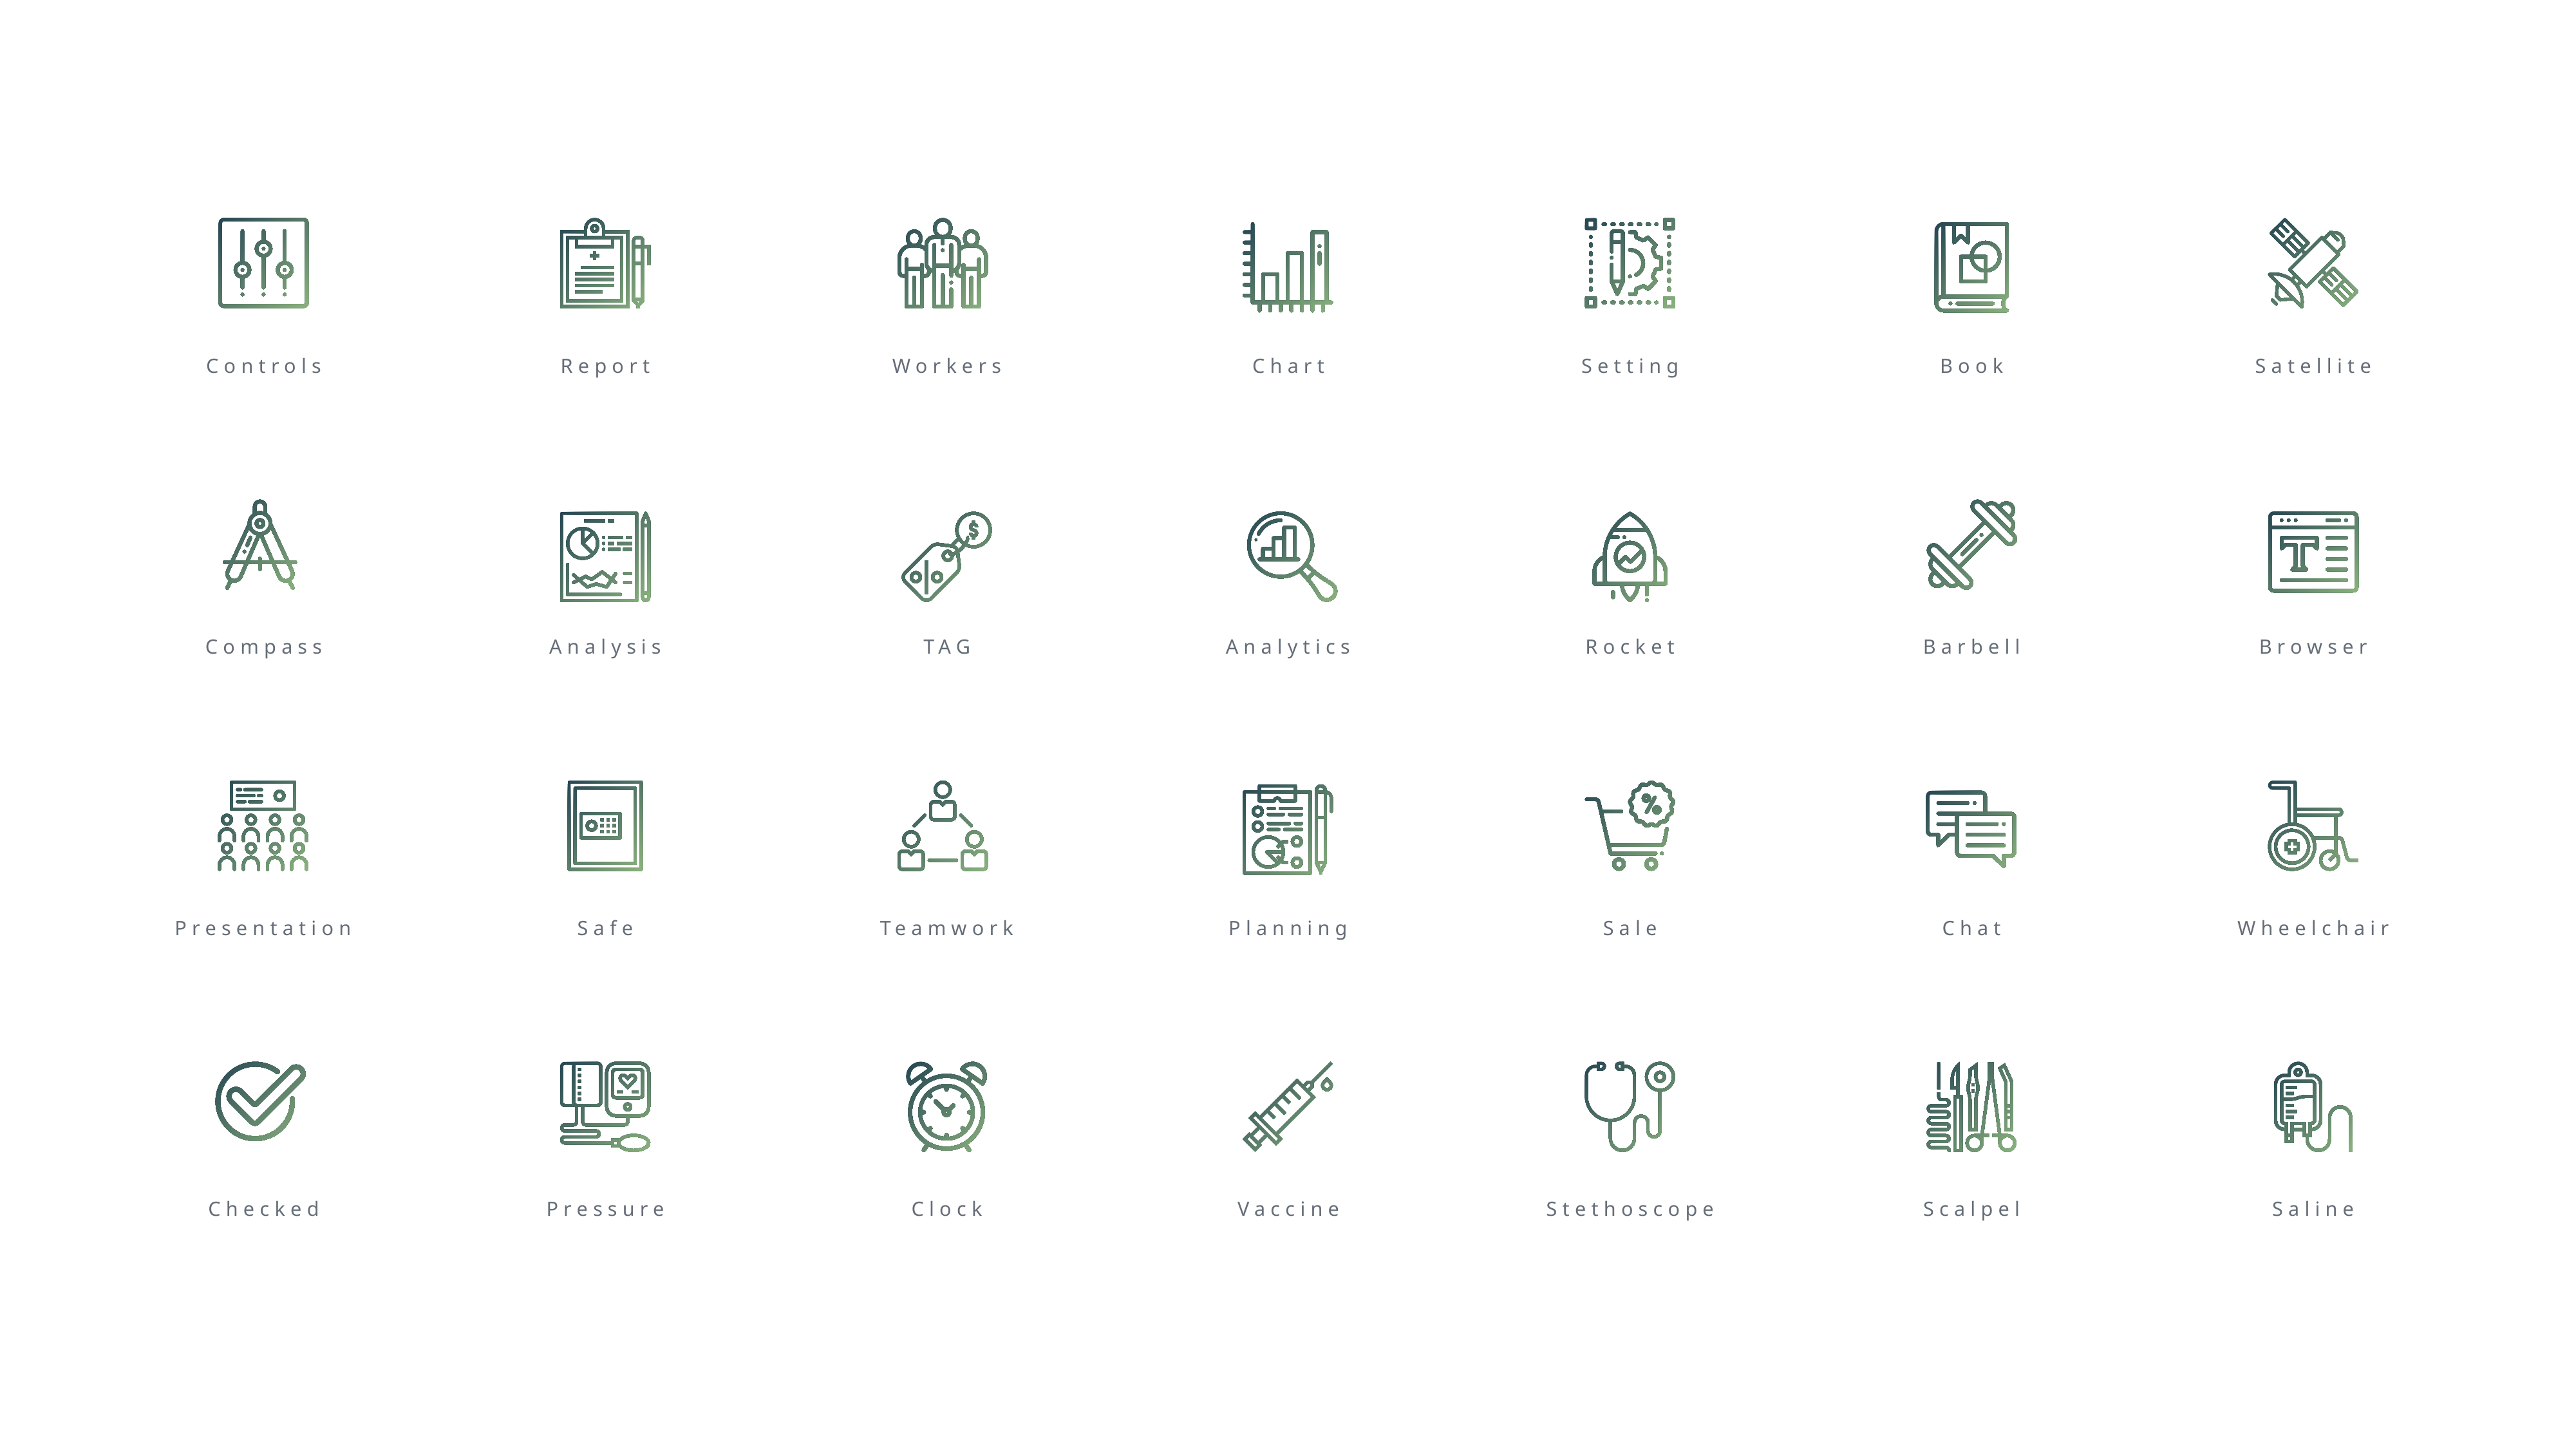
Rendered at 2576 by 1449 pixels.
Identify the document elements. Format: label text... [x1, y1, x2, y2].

text_box [961, 849, 988, 871]
text_box [1619, 300, 1625, 305]
text_box [898, 218, 988, 308]
text_box [215, 1061, 295, 1141]
text_box [1667, 286, 1671, 292]
text_box [1619, 222, 1625, 226]
text_box [1654, 300, 1659, 305]
text_box [1628, 300, 1633, 305]
text_box [221, 813, 233, 826]
text_box Stethoscope [1514, 1191, 1747, 1225]
text_box [1589, 251, 1593, 257]
text_box [223, 499, 297, 590]
text_box [1610, 229, 1625, 296]
text_box [1667, 234, 1671, 239]
text_box [1637, 222, 1642, 226]
text_box [2274, 1061, 2353, 1152]
text_box [290, 827, 308, 842]
text_box Workers [845, 348, 1048, 382]
text_box [1646, 300, 1651, 305]
text_box [290, 855, 308, 871]
text_box [2268, 781, 2358, 871]
text_box [560, 218, 630, 308]
text_box [906, 1061, 987, 1152]
text_box [1654, 222, 1659, 226]
text_box [1667, 242, 1671, 248]
text_box [293, 842, 305, 855]
text_box TAG [821, 629, 1073, 663]
text_box [1646, 222, 1651, 226]
text_box [1601, 222, 1607, 226]
text_box [959, 813, 973, 828]
text_box [1584, 218, 1597, 231]
text_box [1589, 242, 1593, 248]
text_box [1663, 218, 1675, 231]
text_box [2268, 511, 2359, 593]
text_box [1243, 222, 1333, 313]
text_box [632, 236, 651, 308]
text_box [1243, 1061, 1333, 1152]
text_box [1950, 1061, 1963, 1152]
text_box [1628, 781, 1675, 828]
text_box [1592, 511, 1668, 602]
text_box [1667, 269, 1671, 274]
text_box [560, 511, 639, 602]
text_box [1667, 251, 1671, 257]
text_box [965, 830, 984, 849]
text_box [929, 800, 957, 822]
text_box [1589, 286, 1593, 292]
text_box [230, 781, 296, 811]
text_box Compass [162, 629, 365, 663]
text_box Wheelchair [2212, 911, 2415, 944]
text_box Report [503, 348, 707, 382]
text_box Planning [1174, 911, 1402, 944]
text_box Vaccine [1187, 1191, 1390, 1225]
text_box Analytics [1149, 629, 1427, 663]
text_box [934, 781, 952, 799]
text_box [1667, 277, 1671, 283]
text_box Presentation [152, 911, 374, 944]
text_box Satellite [2212, 348, 2415, 382]
text_box Browser [2212, 629, 2415, 663]
text_box [1589, 260, 1593, 265]
text_box [1610, 300, 1616, 305]
text_box [266, 827, 285, 842]
text_box [1601, 300, 1607, 305]
text_box [1628, 222, 1633, 226]
text_box Controls [162, 348, 365, 382]
text_box Chart [1187, 348, 1390, 382]
text_box [218, 855, 236, 871]
text_box Pressure [503, 1191, 707, 1225]
text_box Chat [1870, 911, 2073, 944]
text_box Scalpel [1870, 1191, 2073, 1225]
text_box [268, 813, 281, 826]
text_box [1584, 1061, 1675, 1152]
text_box [1315, 784, 1333, 875]
text_box [1926, 499, 2017, 590]
text_box [218, 218, 309, 308]
text_box [1937, 1062, 1941, 1090]
text_box [1667, 260, 1671, 265]
text_box [1589, 269, 1593, 274]
text_box [898, 849, 925, 871]
text_box [1926, 790, 2017, 868]
text_box [1589, 234, 1593, 239]
text_box [1584, 797, 1669, 856]
text_box [226, 1064, 306, 1126]
text_box Clock [845, 1191, 1048, 1225]
text_box [1644, 857, 1659, 871]
text_box Barbell [1861, 629, 2083, 663]
text_box [268, 842, 281, 855]
text_box [1926, 1092, 1951, 1152]
text_box [1637, 300, 1642, 305]
text_box [241, 855, 260, 871]
text_box [245, 813, 258, 826]
text_box [901, 511, 992, 602]
text_box Analysis [503, 629, 707, 663]
text_box [1243, 784, 1312, 875]
text_box [1584, 296, 1597, 308]
text_box [1589, 277, 1593, 283]
text_box [902, 830, 921, 849]
text_box [1965, 1062, 2017, 1152]
text_box [927, 858, 958, 862]
text_box [245, 842, 258, 855]
text_box [1247, 511, 1338, 602]
text_box [641, 511, 651, 602]
text_box [567, 781, 643, 871]
text_box [1628, 230, 1663, 296]
text_box Checked [162, 1191, 365, 1225]
text_box [1663, 296, 1675, 308]
text_box Sale [1528, 911, 1732, 944]
text_box Saline [2212, 1191, 2415, 1225]
text_box [2268, 218, 2358, 308]
text_box Safe [503, 911, 707, 944]
text_box [1610, 222, 1616, 226]
text_box [241, 827, 260, 842]
text_box [1612, 857, 1626, 871]
text_box Setting [1528, 348, 1732, 382]
text_box Teamwork [845, 911, 1048, 944]
text_box [560, 1061, 651, 1152]
text_box [1934, 222, 2009, 313]
text_box [912, 813, 926, 828]
text_box Book [1870, 348, 2073, 382]
text_box [266, 855, 285, 871]
text_box Rocket [1528, 629, 1732, 663]
text_box [221, 842, 233, 855]
text_box [1321, 1077, 1333, 1092]
text_box [293, 813, 305, 826]
text_box [218, 827, 236, 842]
